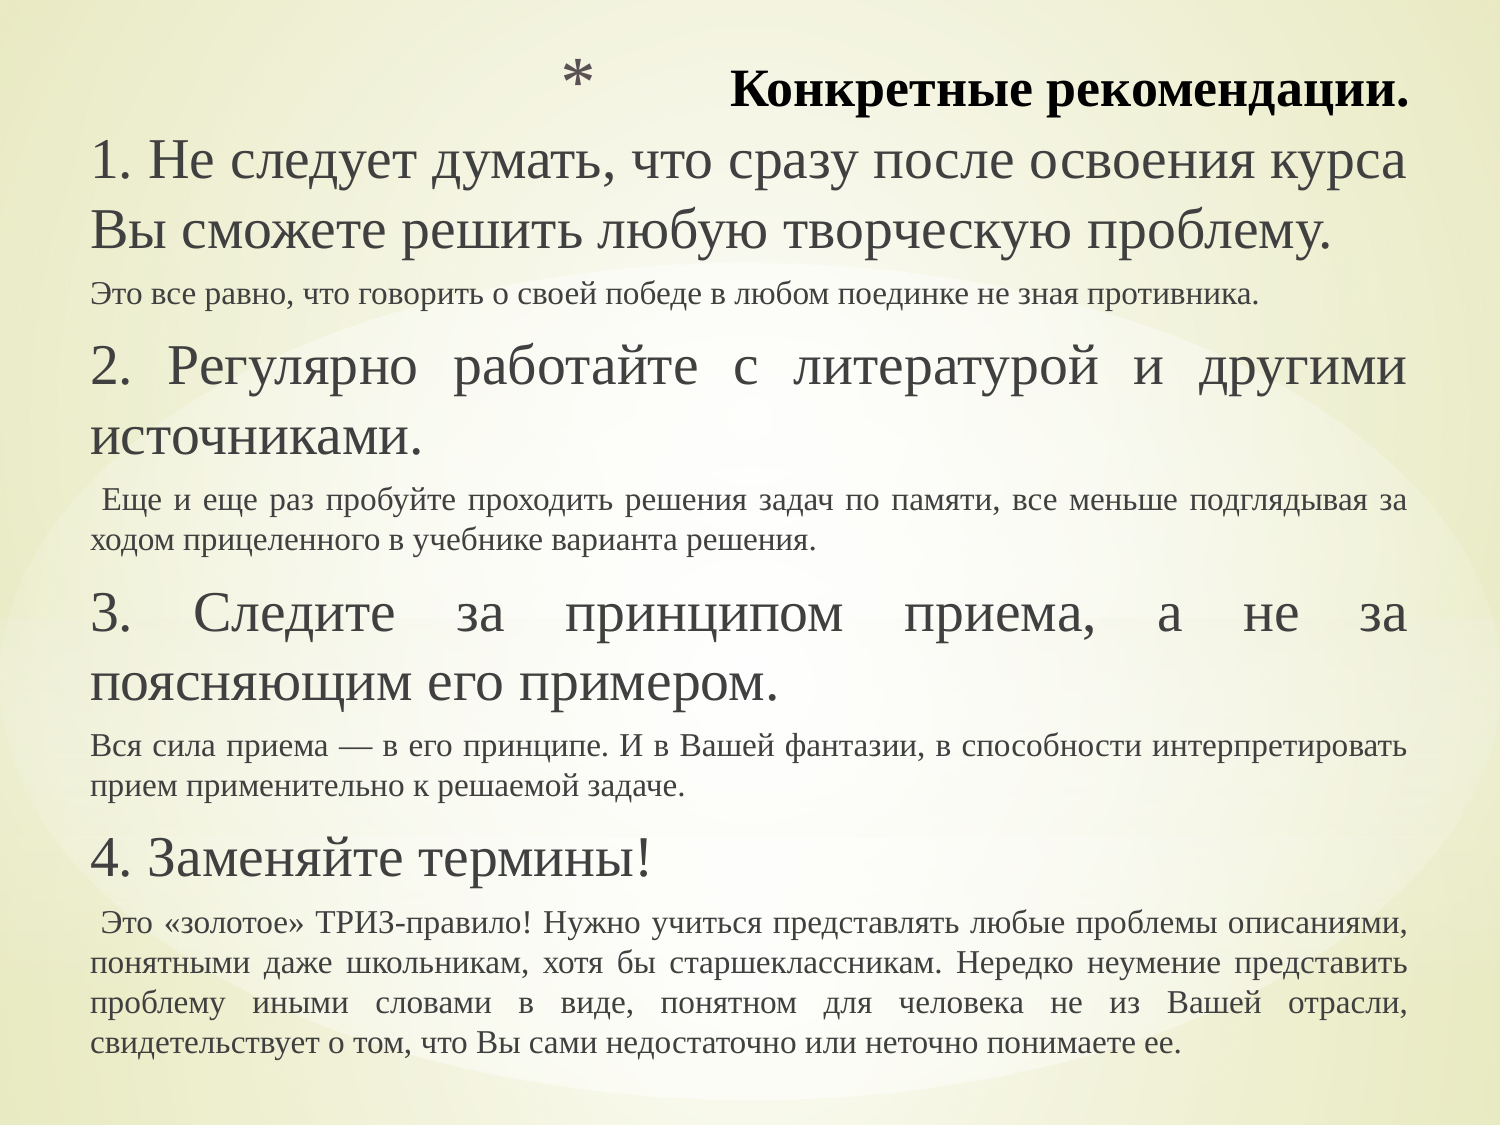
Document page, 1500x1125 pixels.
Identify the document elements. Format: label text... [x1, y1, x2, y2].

title Конкретные рекомендации. [75, 45, 1425, 113]
list 1. Не следует думать, что сразу после освоения курса Вы сможете решить любую творческую проблему. Это все равно, что говорить о своей победе в любом поединке не зная противника. 2. Регулярно работайте с литературой и другими источниками. Еще и еще раз пробуйте проходить решения задач по памяти, все меньше подглядывая за ходом прицеленного в учебнике варианта решения. 3. Следите за принципом приема, а не за поясняющим его примером. Вся сила приема — в его принципе. И в Вашей фантазии, в способности интерпретировать прием применительно к решаемой задаче. 4. Заменяйте термины! Это «золотое» ТРИЗ-правило! Нужно учиться представлять любые проблемы описаниями, понятными даже школьникам, хотя бы старшеклассникам. Нередко неумение представить проблему иными словами в виде, понятном для человека не из Вашей отрасли, свидетельствует о том, что Вы сами недостаточно или неточно понимаете ее. [75, 113, 1425, 1106]
